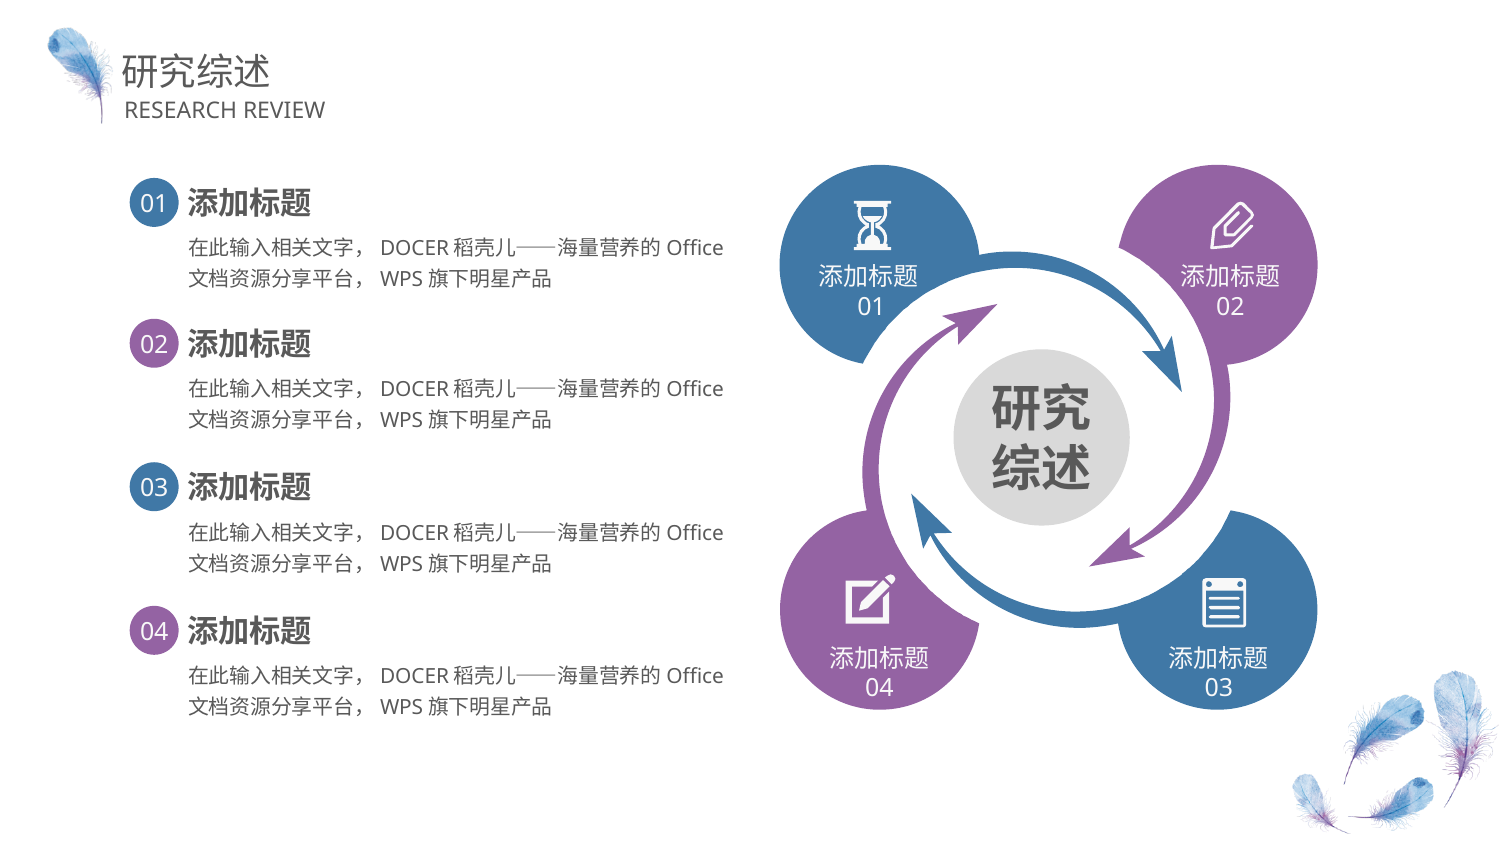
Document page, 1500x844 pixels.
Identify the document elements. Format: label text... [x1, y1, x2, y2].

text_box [779, 164, 1086, 347]
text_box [127, 177, 181, 228]
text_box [127, 462, 181, 512]
text_box RESEARCH REVIEW [109, 88, 341, 131]
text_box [1088, 164, 1319, 492]
text_box 在此输入相关文字，DOCER稻壳儿——海量营养的Office文档资源分享平台，WPS旗下明星产品 [173, 649, 744, 727]
text_box 在此输入相关文字，DOCER稻壳儿——海量营养的Office文档资源分享平台，WPS旗下明星产品 [173, 505, 744, 583]
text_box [777, 303, 998, 712]
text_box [127, 605, 181, 656]
text_box 在此输入相关文字，DOCER稻壳儿——海量营养的Office文档资源分享平台，WPS旗下明星产品 [173, 361, 744, 440]
text_box 添加标题 [172, 603, 328, 649]
text_box 研究综述 [106, 40, 287, 101]
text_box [127, 318, 181, 368]
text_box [953, 348, 1130, 526]
text_box 添加标题 [179, 460, 328, 505]
picture [43, 21, 118, 123]
text_box 添加标题 [172, 316, 328, 361]
picture [1292, 670, 1499, 834]
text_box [910, 493, 1320, 712]
text_box 添加标题 [172, 175, 328, 221]
text_box 在此输入相关文字，DOCER稻壳儿——海量营养的Office文档资源分享平台，WPS旗下明星产品 [173, 221, 744, 299]
